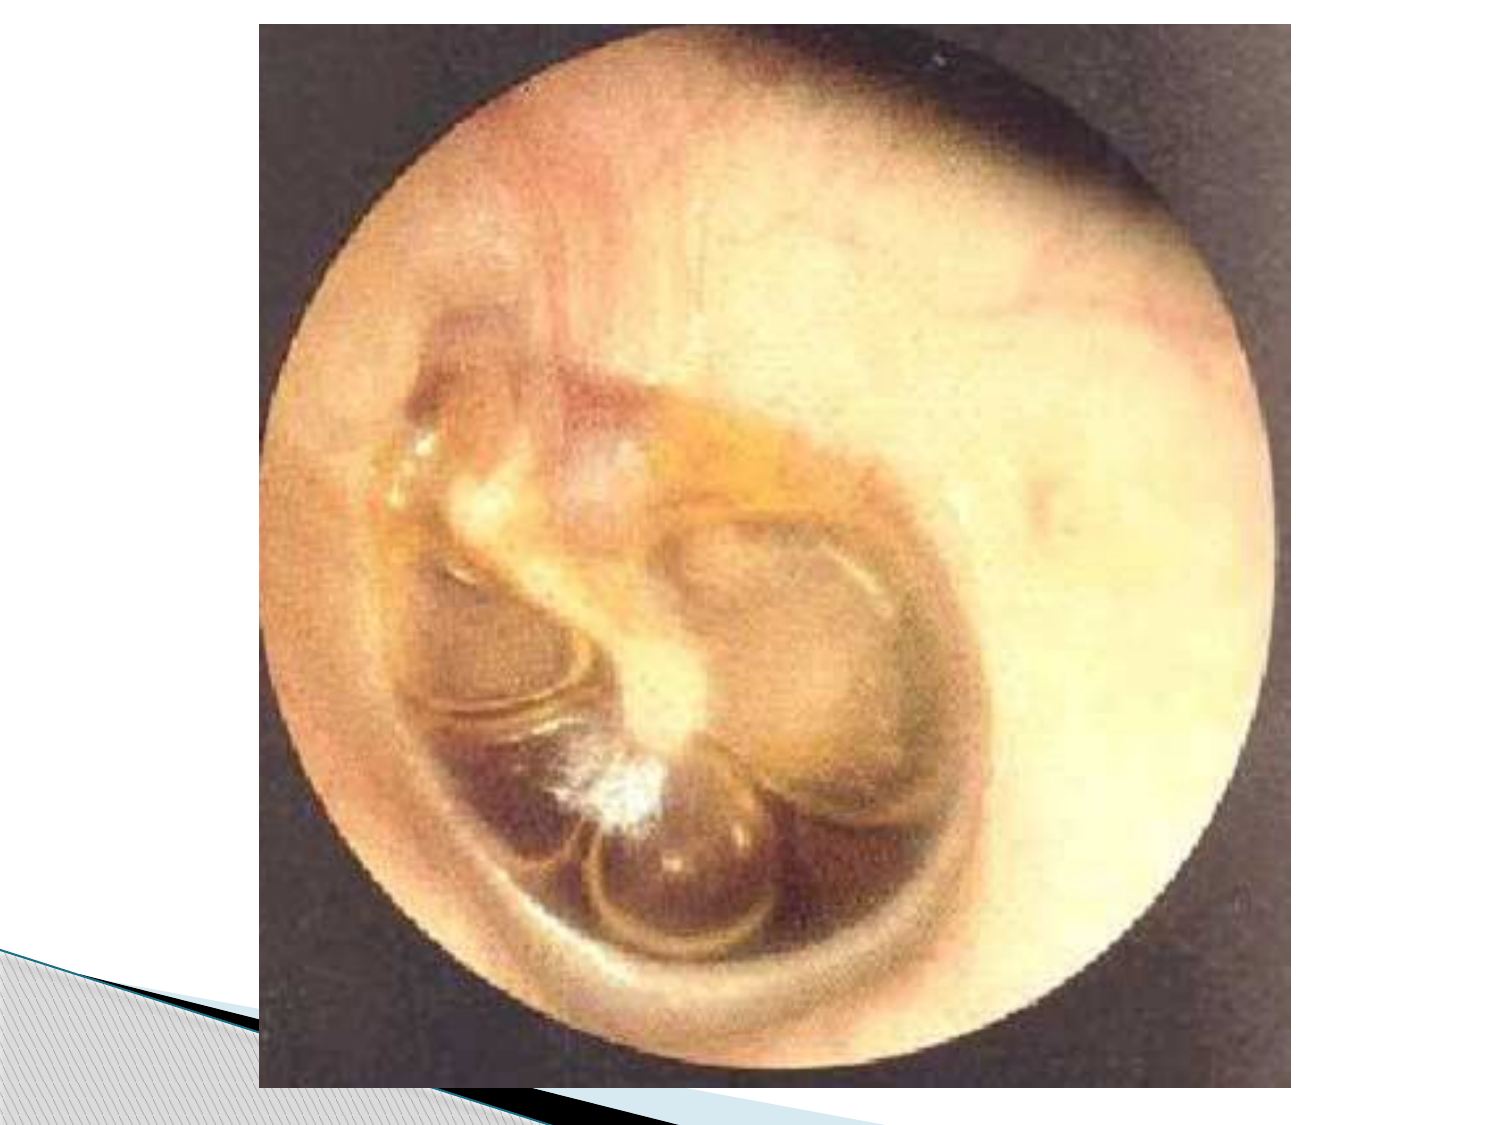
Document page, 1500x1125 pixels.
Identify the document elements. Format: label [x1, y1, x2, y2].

picture [258, 24, 1291, 1088]
